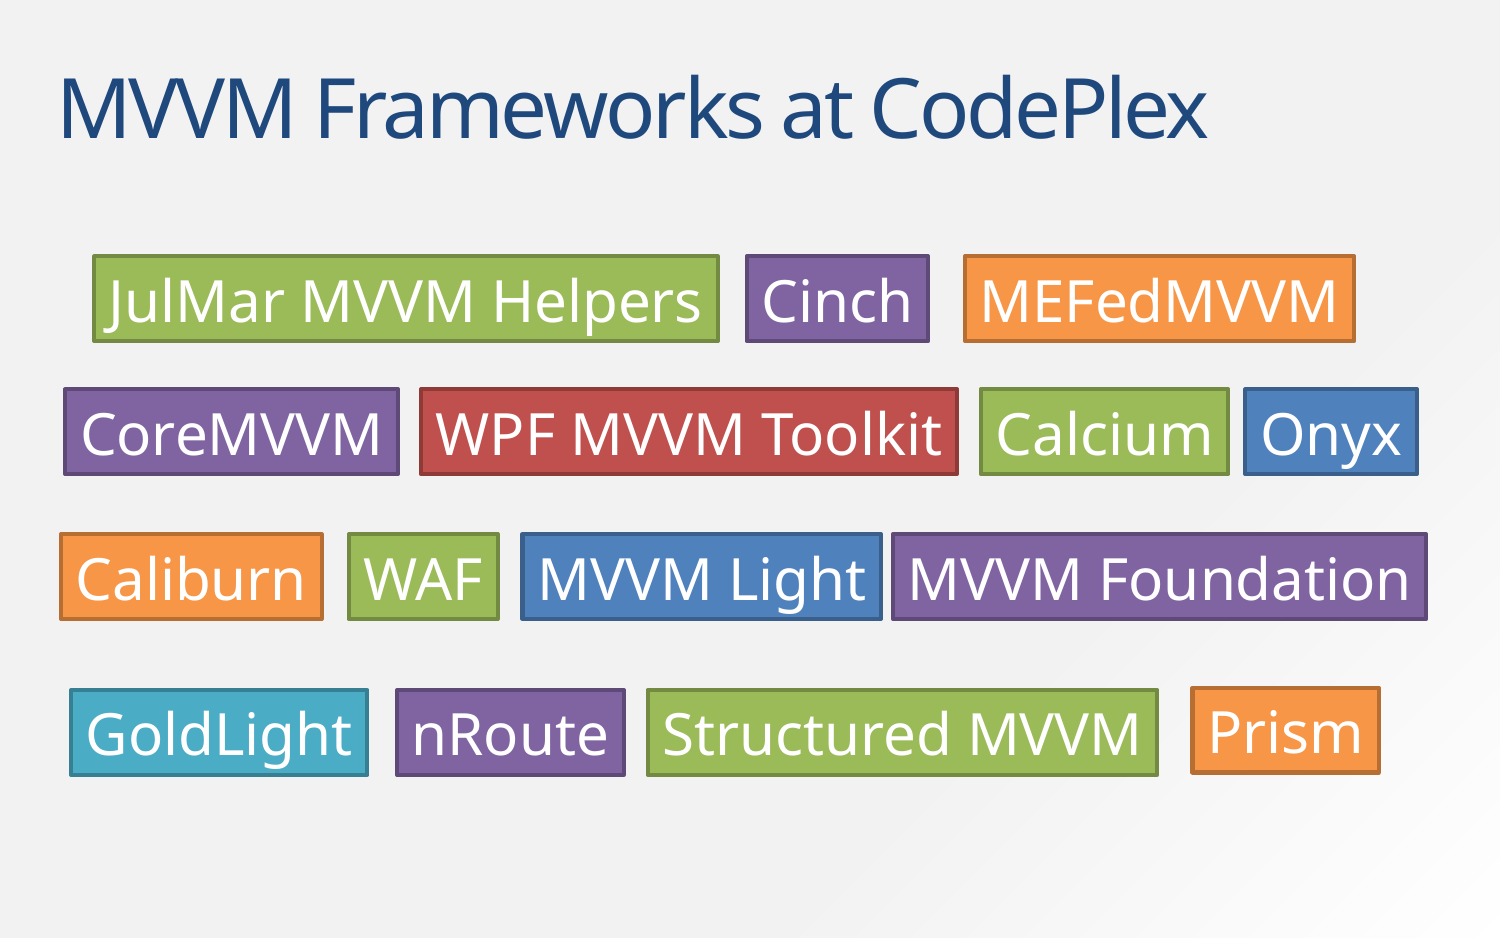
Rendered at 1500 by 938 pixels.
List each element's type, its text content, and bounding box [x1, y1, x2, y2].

text_box Prism [1190, 686, 1381, 775]
text_box Caliburn [59, 532, 324, 621]
text_box MVVM Light [520, 532, 883, 621]
text_box nRoute [395, 688, 626, 777]
text_box GoldLight [69, 688, 369, 777]
text_box MVVM Foundation [891, 532, 1428, 621]
text_box WPF MVVM Toolkit [419, 387, 959, 476]
title MVVM Frameworks at CodePlex [56, 42, 1444, 168]
text_box WAF [347, 532, 500, 621]
text_box Cinch [745, 254, 930, 343]
text_box Structured MVVM [646, 688, 1159, 777]
text_box MEFedMVVM [963, 254, 1356, 343]
text_box Onyx [1243, 387, 1419, 476]
text_box CoreMVVM [63, 387, 400, 476]
text_box JulMar MVVM Helpers [92, 254, 720, 343]
text_box Calcium [979, 387, 1230, 476]
